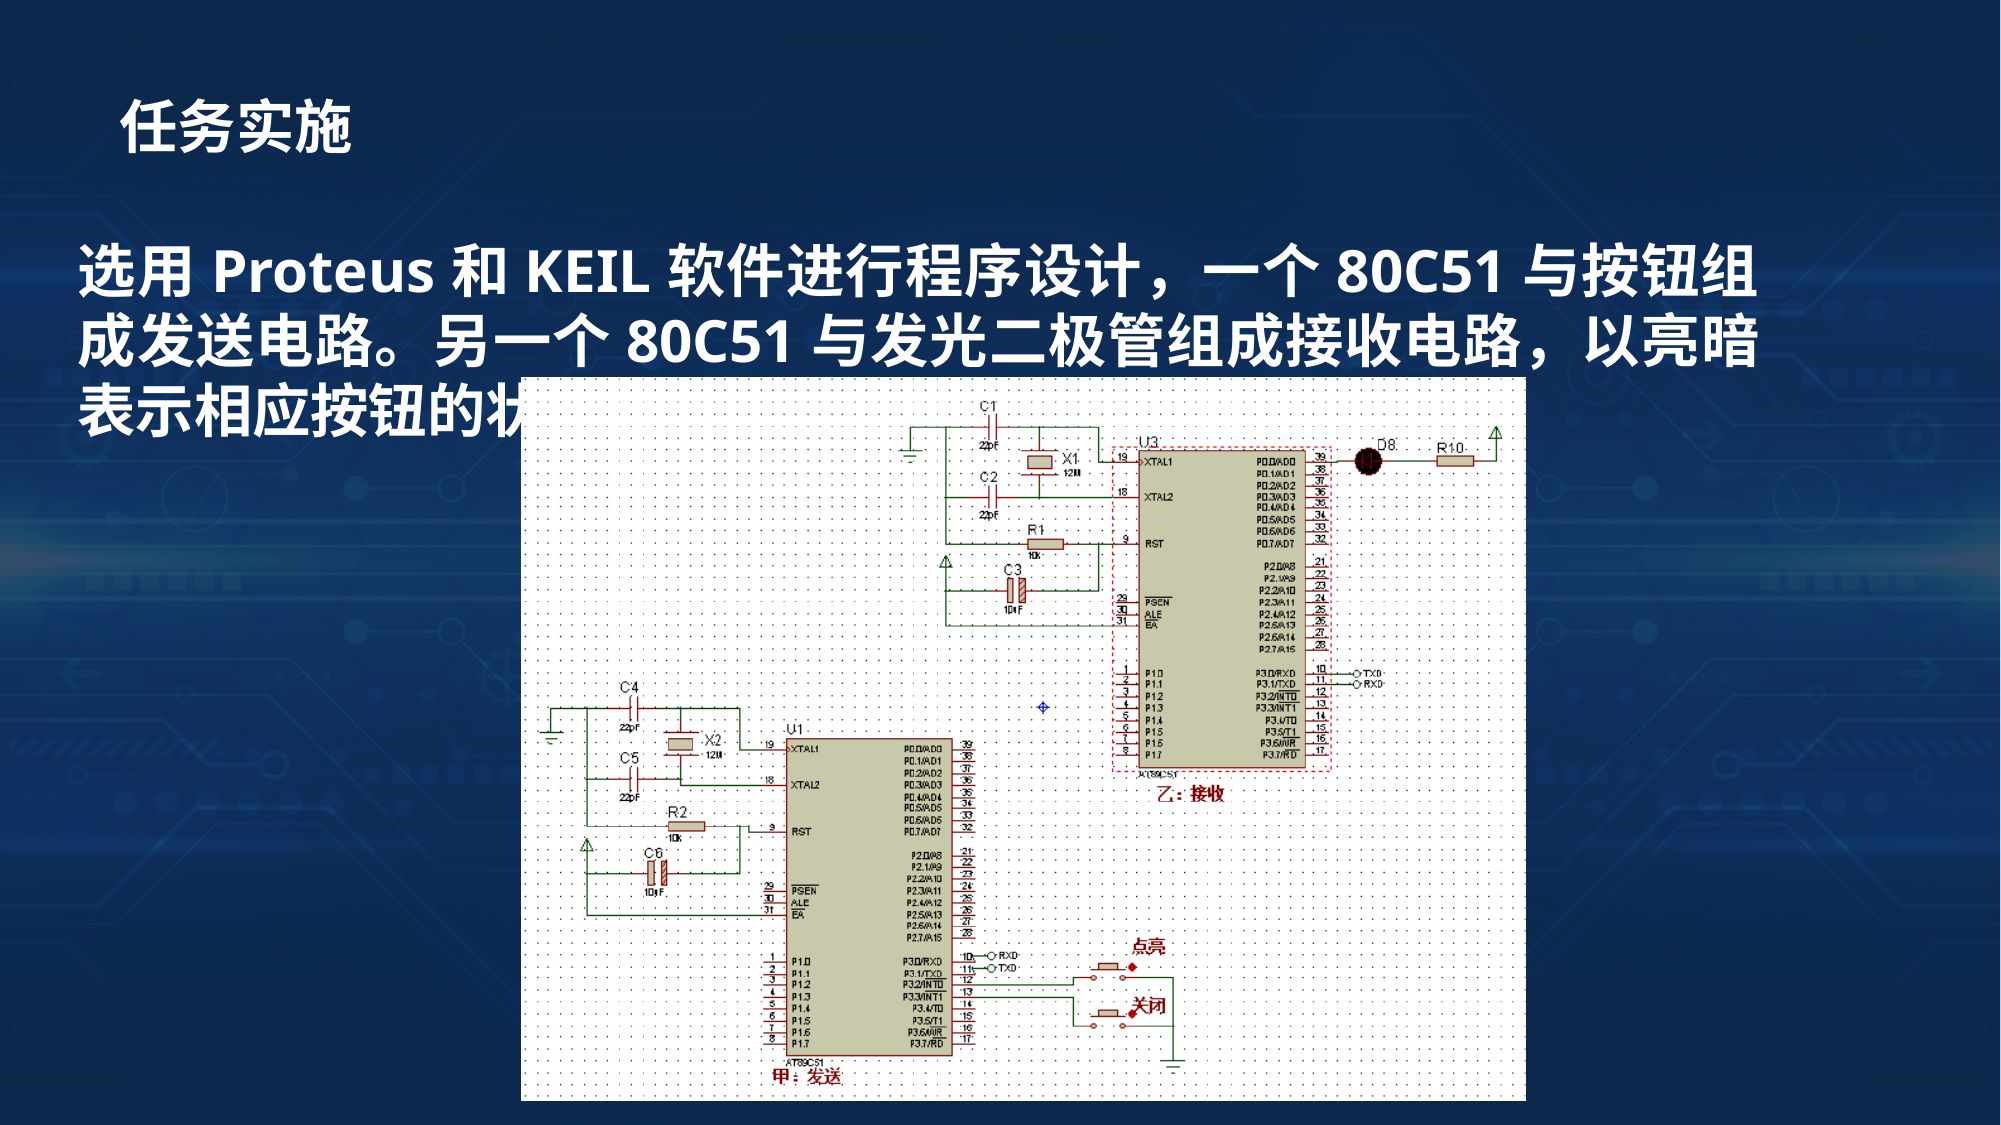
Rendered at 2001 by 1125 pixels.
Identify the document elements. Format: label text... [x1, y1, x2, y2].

text_box 任务实施 [104, 83, 939, 168]
text_box 选用Proteus和KEIL软件进行程序设计，一个80C51与按钮组成发送电路。另一个80C51与发光二极管组成接收电路，以亮暗表示相应按钮的状态。 [62, 226, 1774, 452]
picture [521, 376, 1527, 1101]
